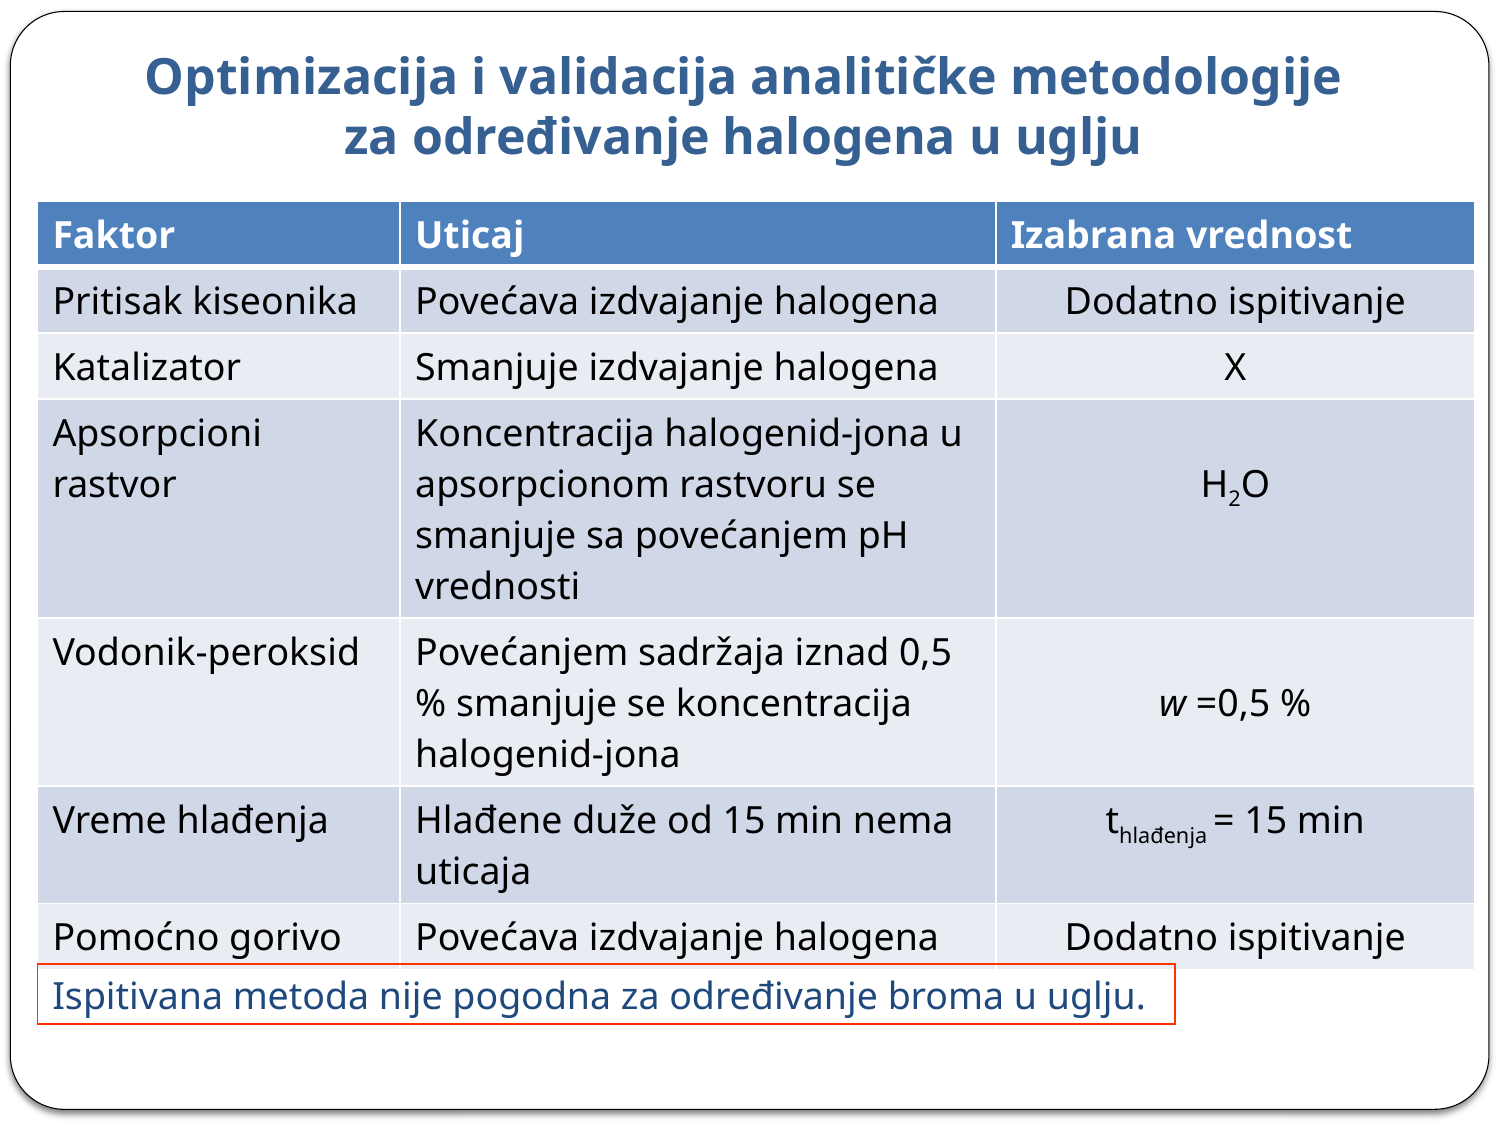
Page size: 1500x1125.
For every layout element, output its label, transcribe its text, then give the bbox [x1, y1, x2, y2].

table_cell Vodonik-peroksid [38, 619, 399, 785]
text_box Ispitivana metoda nije pogodna za određivanje broma u uglju. [37, 964, 1175, 1024]
table_cell Hlađene duže od 15 min nema uticaja [401, 787, 995, 903]
table_cell Dodatno ispitivanje [997, 270, 1474, 332]
table_cell Koncentracija halogenid-jona u apsorpcionom rastvoru se smanjuje sa povećanjem pH vrednosti [401, 400, 995, 617]
table_cell Povećava izdvajanje halogena [401, 270, 995, 332]
table_cell X [997, 334, 1474, 398]
table_cell Smanjuje izdvajanje halogena [401, 334, 995, 398]
table_cell Apsorpcioni rastvor [38, 400, 399, 617]
table_header Uticaj [401, 202, 995, 264]
table_header Izabrana vrednost [997, 202, 1474, 264]
table_cell Pomoćno gorivo [38, 904, 399, 964]
table_cell Dodatno ispitivanje [997, 904, 1474, 969]
table_cell Katalizator [38, 334, 399, 398]
table_cell H2O [997, 400, 1474, 617]
table_cell Povećava izdvajanje halogena [401, 904, 995, 964]
table_cell thlađenja = 15 min [997, 787, 1474, 903]
table_cell Pritisak kiseonika [38, 270, 399, 332]
table_header Faktor [38, 202, 399, 264]
table_cell Vreme hlađenja [38, 787, 399, 903]
table_cell Povećanjem sadržaja iznad 0,5 % smanjuje se koncentracija halogenid-jona [401, 619, 995, 785]
text_box Optimizacija i validacija analitičke metodologije za određivanje halogena u uglju [125, 37, 1363, 173]
table_cell w =0,5 % [997, 619, 1474, 785]
